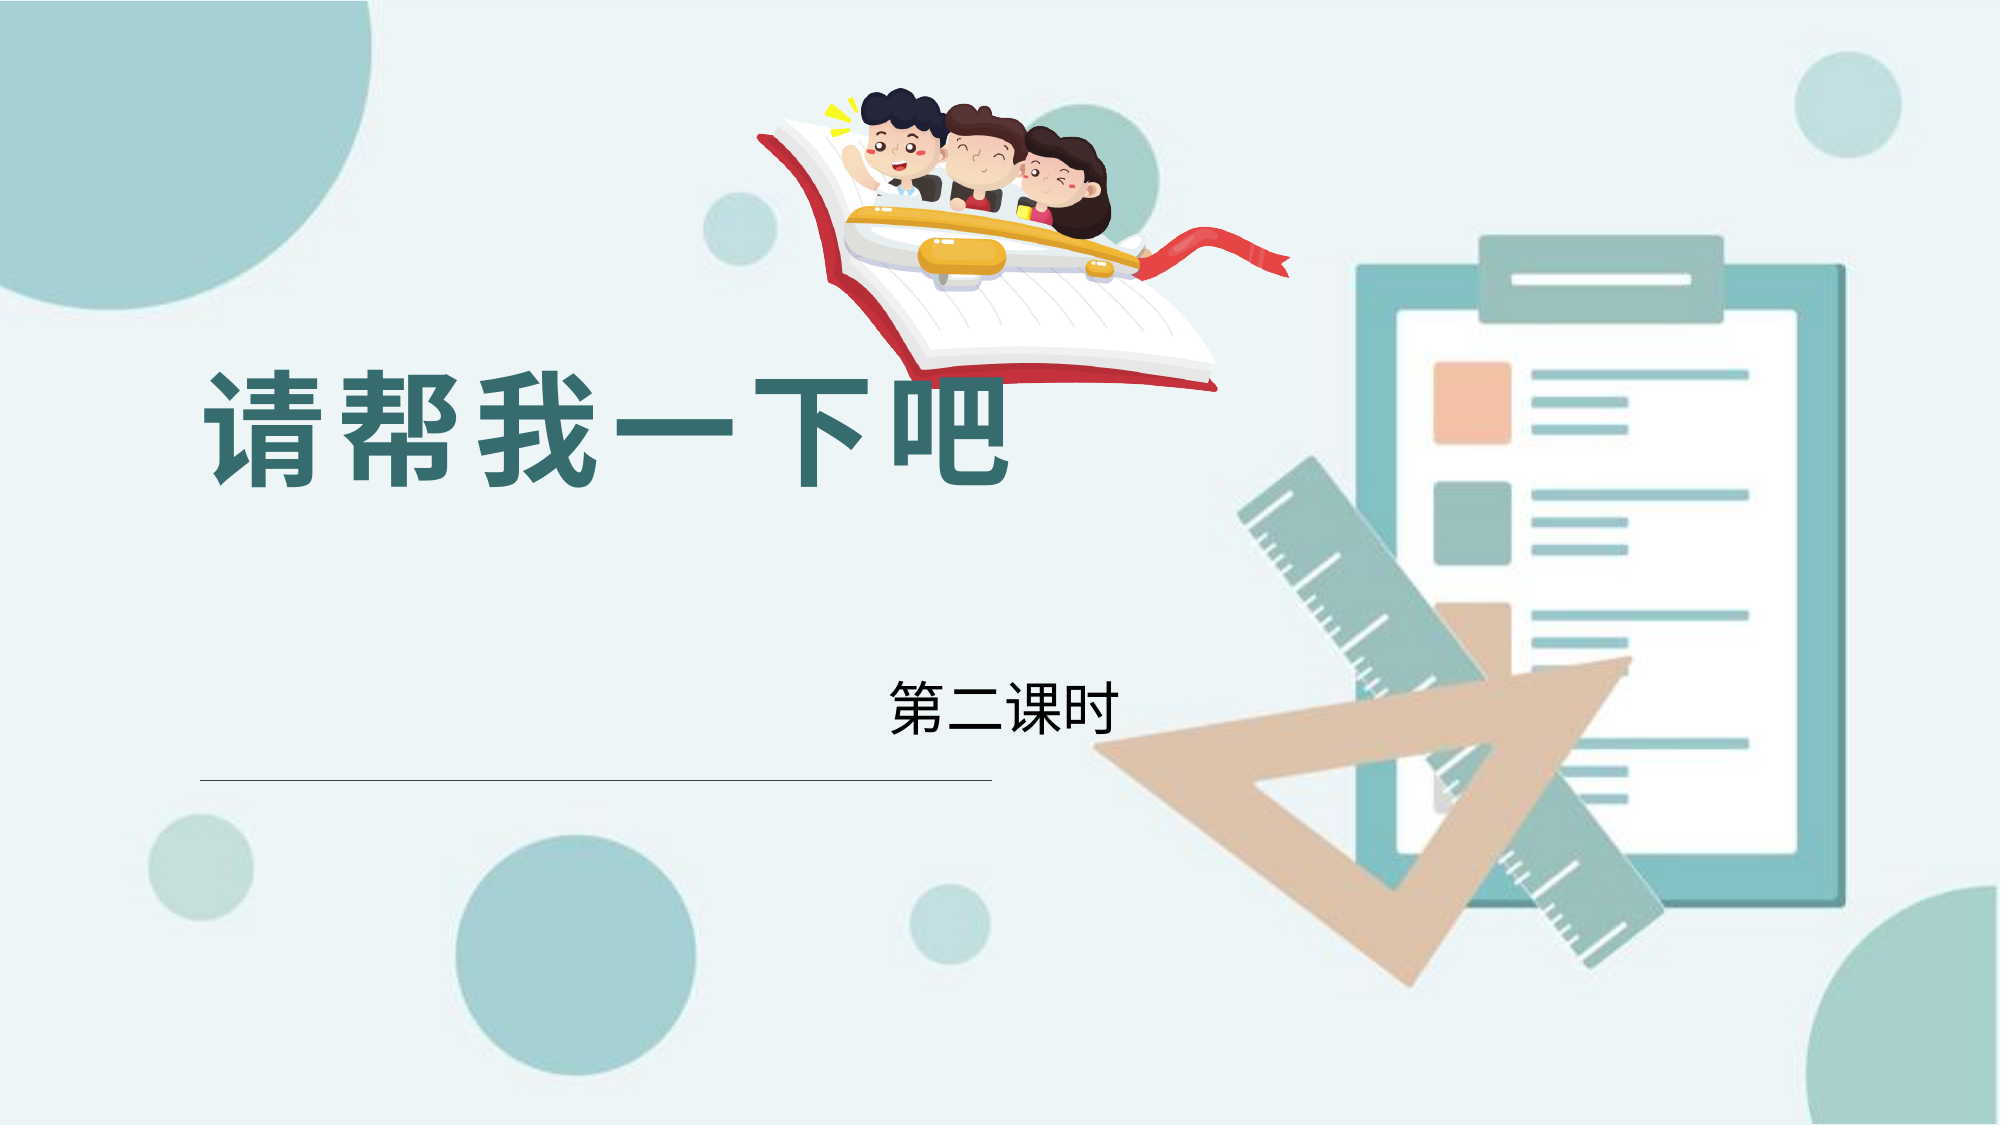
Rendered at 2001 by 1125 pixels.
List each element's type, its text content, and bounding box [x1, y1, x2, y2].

title 请帮我一下吧 [200, 343, 1052, 502]
text_box 第二课时 [873, 664, 1175, 750]
picture [0, 1, 2000, 1124]
